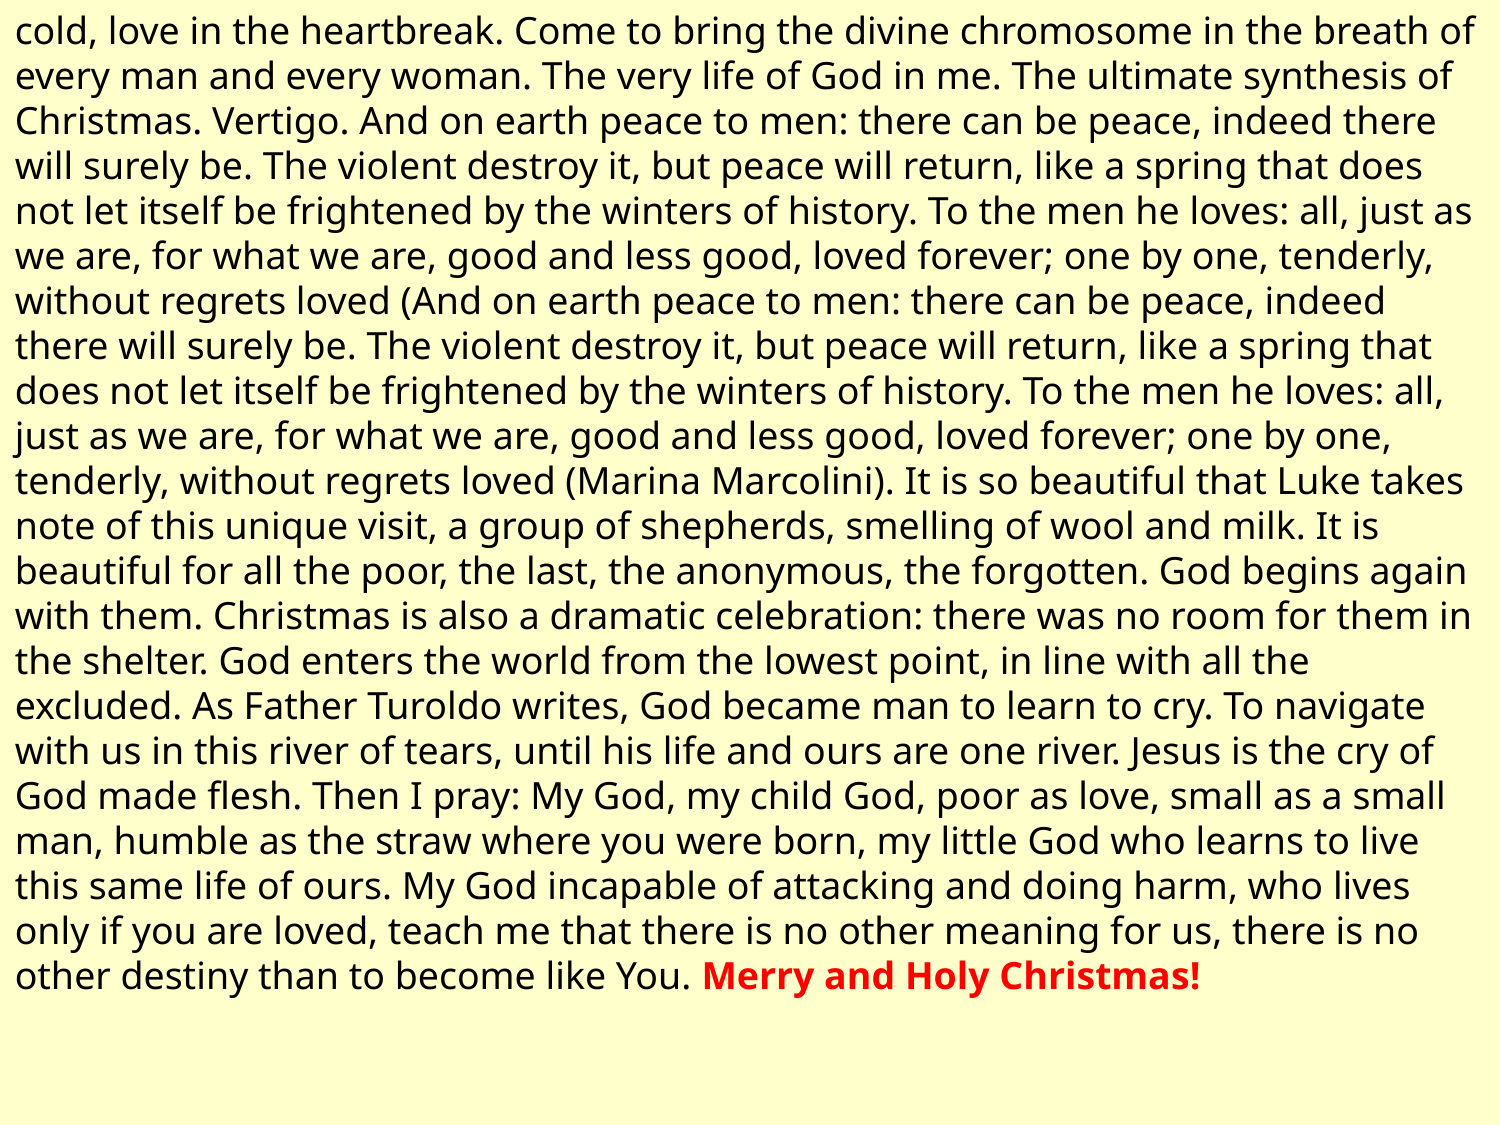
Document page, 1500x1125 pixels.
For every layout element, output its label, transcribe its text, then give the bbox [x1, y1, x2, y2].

text_box cold, love in the heartbreak. Come to bring the divine chromosome in the breath of every man and every woman. The very life of God in me. The ultimate synthesis of Christmas. Vertigo. And on earth peace to men: there can be peace, indeed there will surely be. The violent destroy it, but peace will return, like a spring that does not let itself be frightened by the winters of history. To the men he loves: all, just as we are, for what we are, good and less good, loved forever; one by one, tenderly, without regrets loved (And on earth peace to men: there can be peace, indeed there will surely be. The violent destroy it, but peace will return, like a spring that does not let itself be frightened by the winters of history. To the men he loves: all, just as we are, for what we are, good and less good, loved forever; one by one, tenderly, without regrets loved (Marina Marcolini). It is so beautiful that Luke takes note of this unique visit, a group of shepherds, smelling of wool and milk. It is beautiful for all the poor, the last, the anonymous, the forgotten. God begins again with them. Christmas is also a dramatic celebration: there was no room for them in the shelter. God enters the world from the lowest point, in line with all the excluded. As Father Turoldo writes, God became man to learn to cry. To navigate with us in this river of tears, until his life and ours are one river. Jesus is the cry of God made flesh. Then I pray: My God, my child God, poor as love, small as a small man, humble as the straw where you were born, my little God who learns to live this same life of ours. My God incapable of attacking and doing harm, who lives only if you are loved, teach me that there is no other meaning for us, there is no other destiny than to become like You. Merry and Holy Christmas! [0, 0, 1500, 1114]
